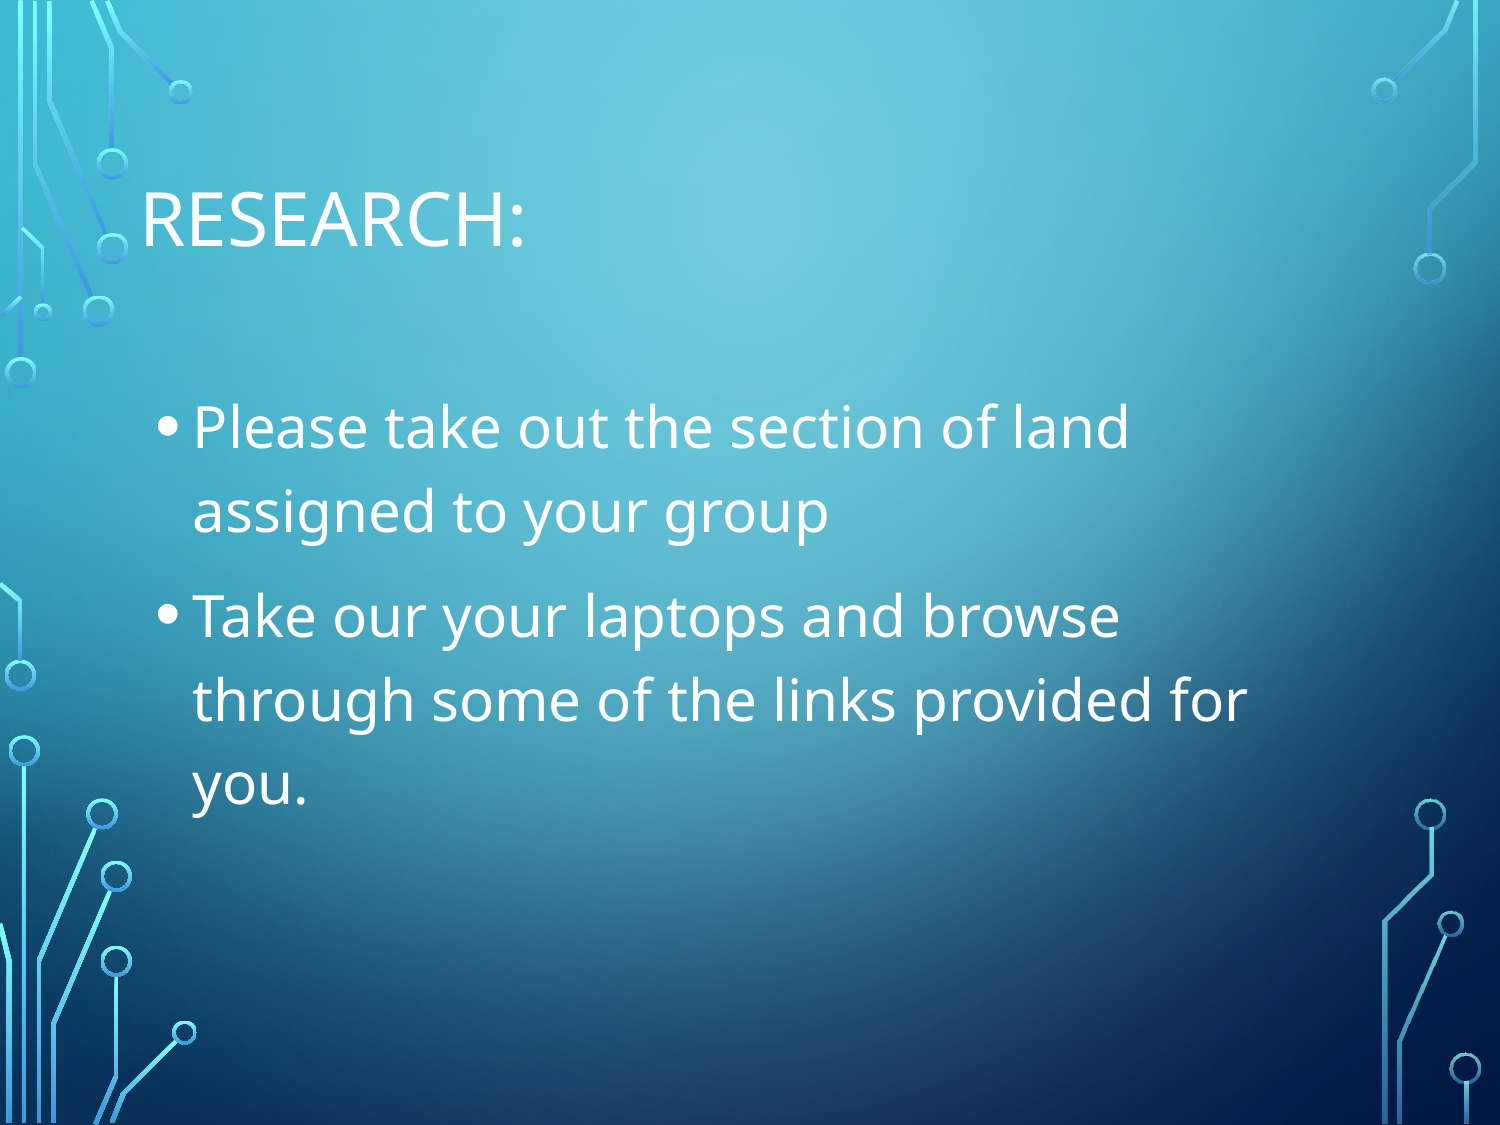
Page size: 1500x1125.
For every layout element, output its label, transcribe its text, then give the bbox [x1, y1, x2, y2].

title Research: [124, 101, 1420, 344]
list Please take out the section of land assigned to your group Take our your laptops and browse through some of the links provided for you. [140, 369, 1360, 950]
